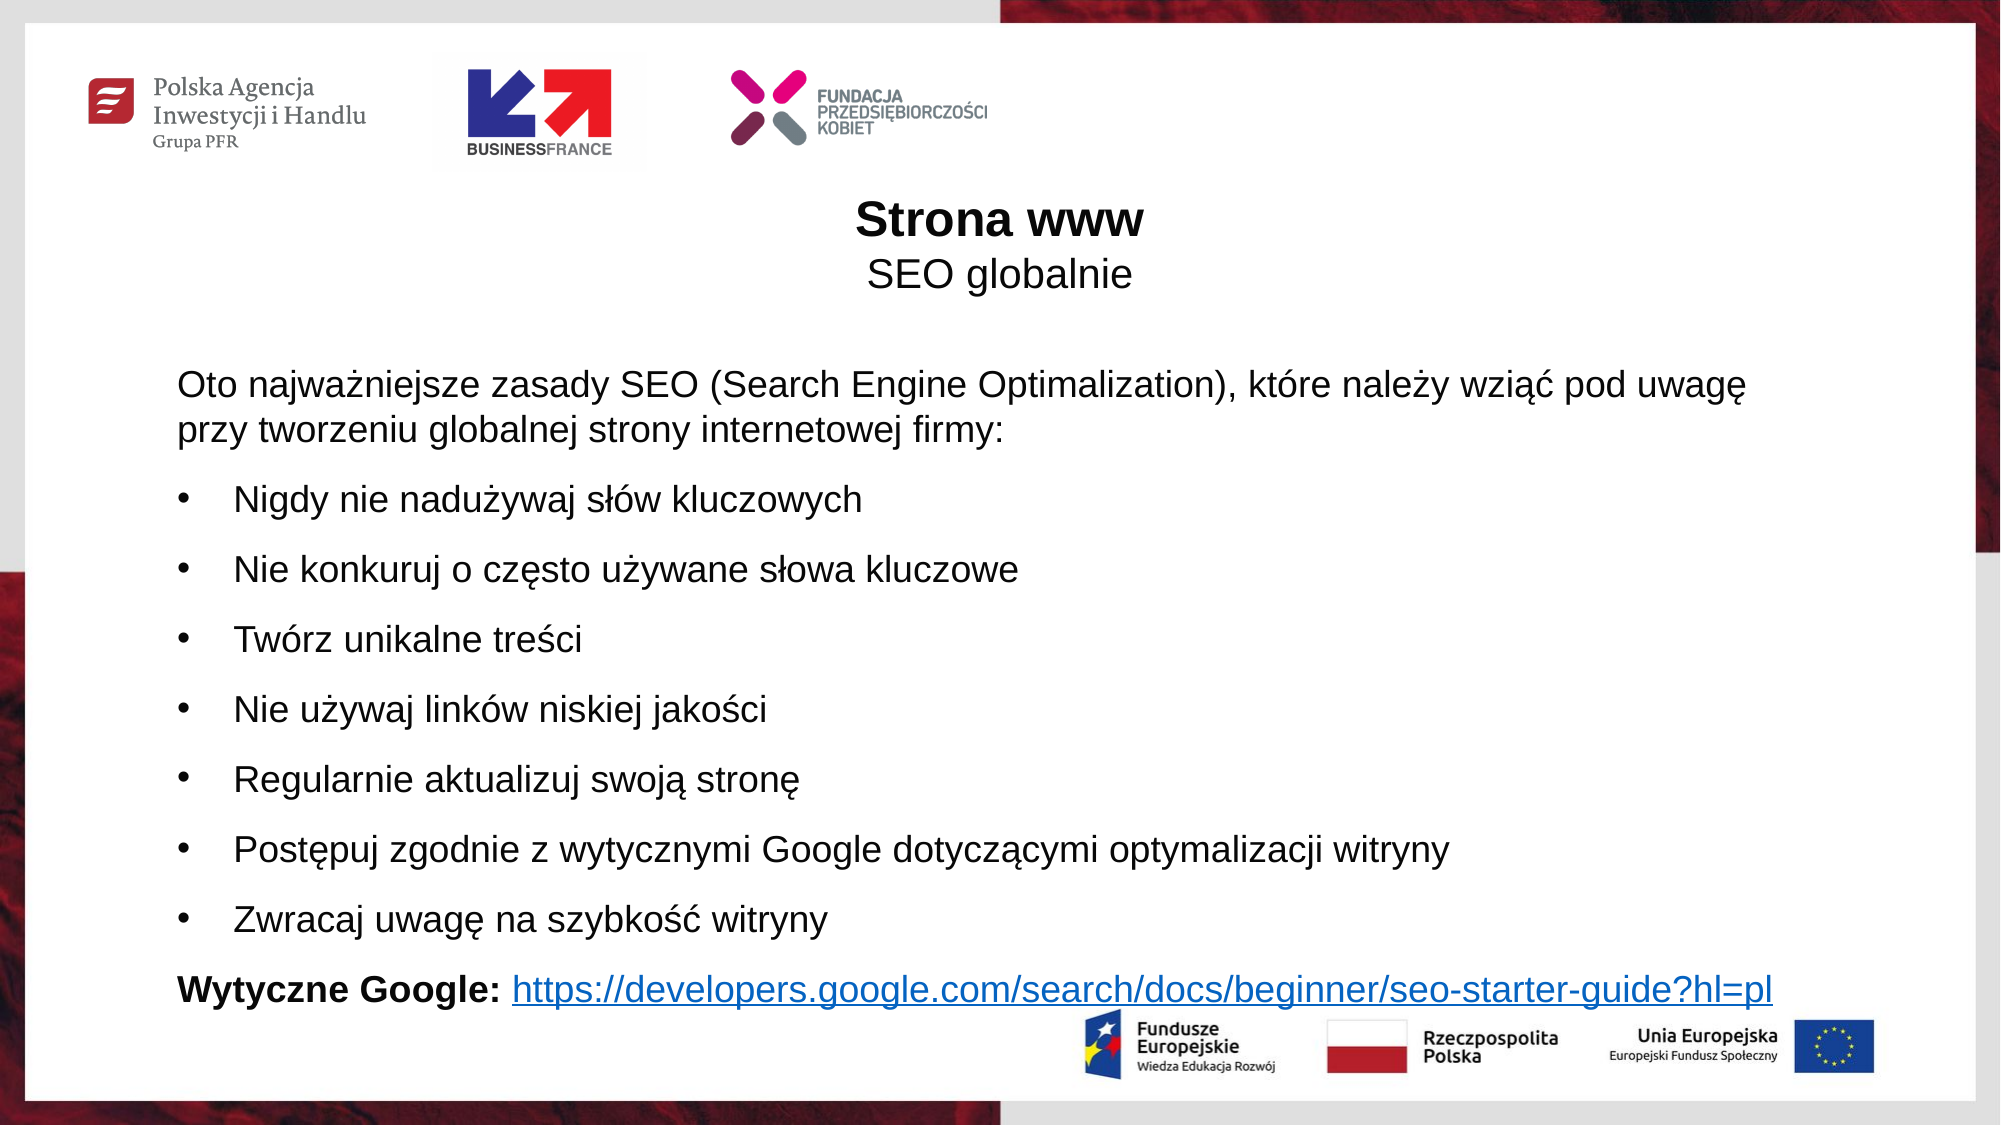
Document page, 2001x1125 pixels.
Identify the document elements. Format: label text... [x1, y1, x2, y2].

text_box Oto najważniejsze zasady SEO (Search Engine Optimalization), które należy wziąć pod uwagę przy tworzeniu globalnej strony internetowej firmy: Nigdy nie nadużywaj słów kluczowych Nie konkuruj o często używane słowa kluczowe Twórz unikalne treści Nie używaj linków niskiej jakości Regularnie aktualizuj swoją stronę Postępuj zgodnie z wytycznymi Google dotyczącymi optymalizacji witryny Zwracaj uwagę na szybkość witryny Wytyczne Google: https://developers.google.com/search/docs/beginner/seo-starter-guide?hl=pl [172, 355, 1827, 1125]
picture [0, 0, 2001, 1125]
text_box Strona www SEO globalnie [453, 182, 1547, 302]
